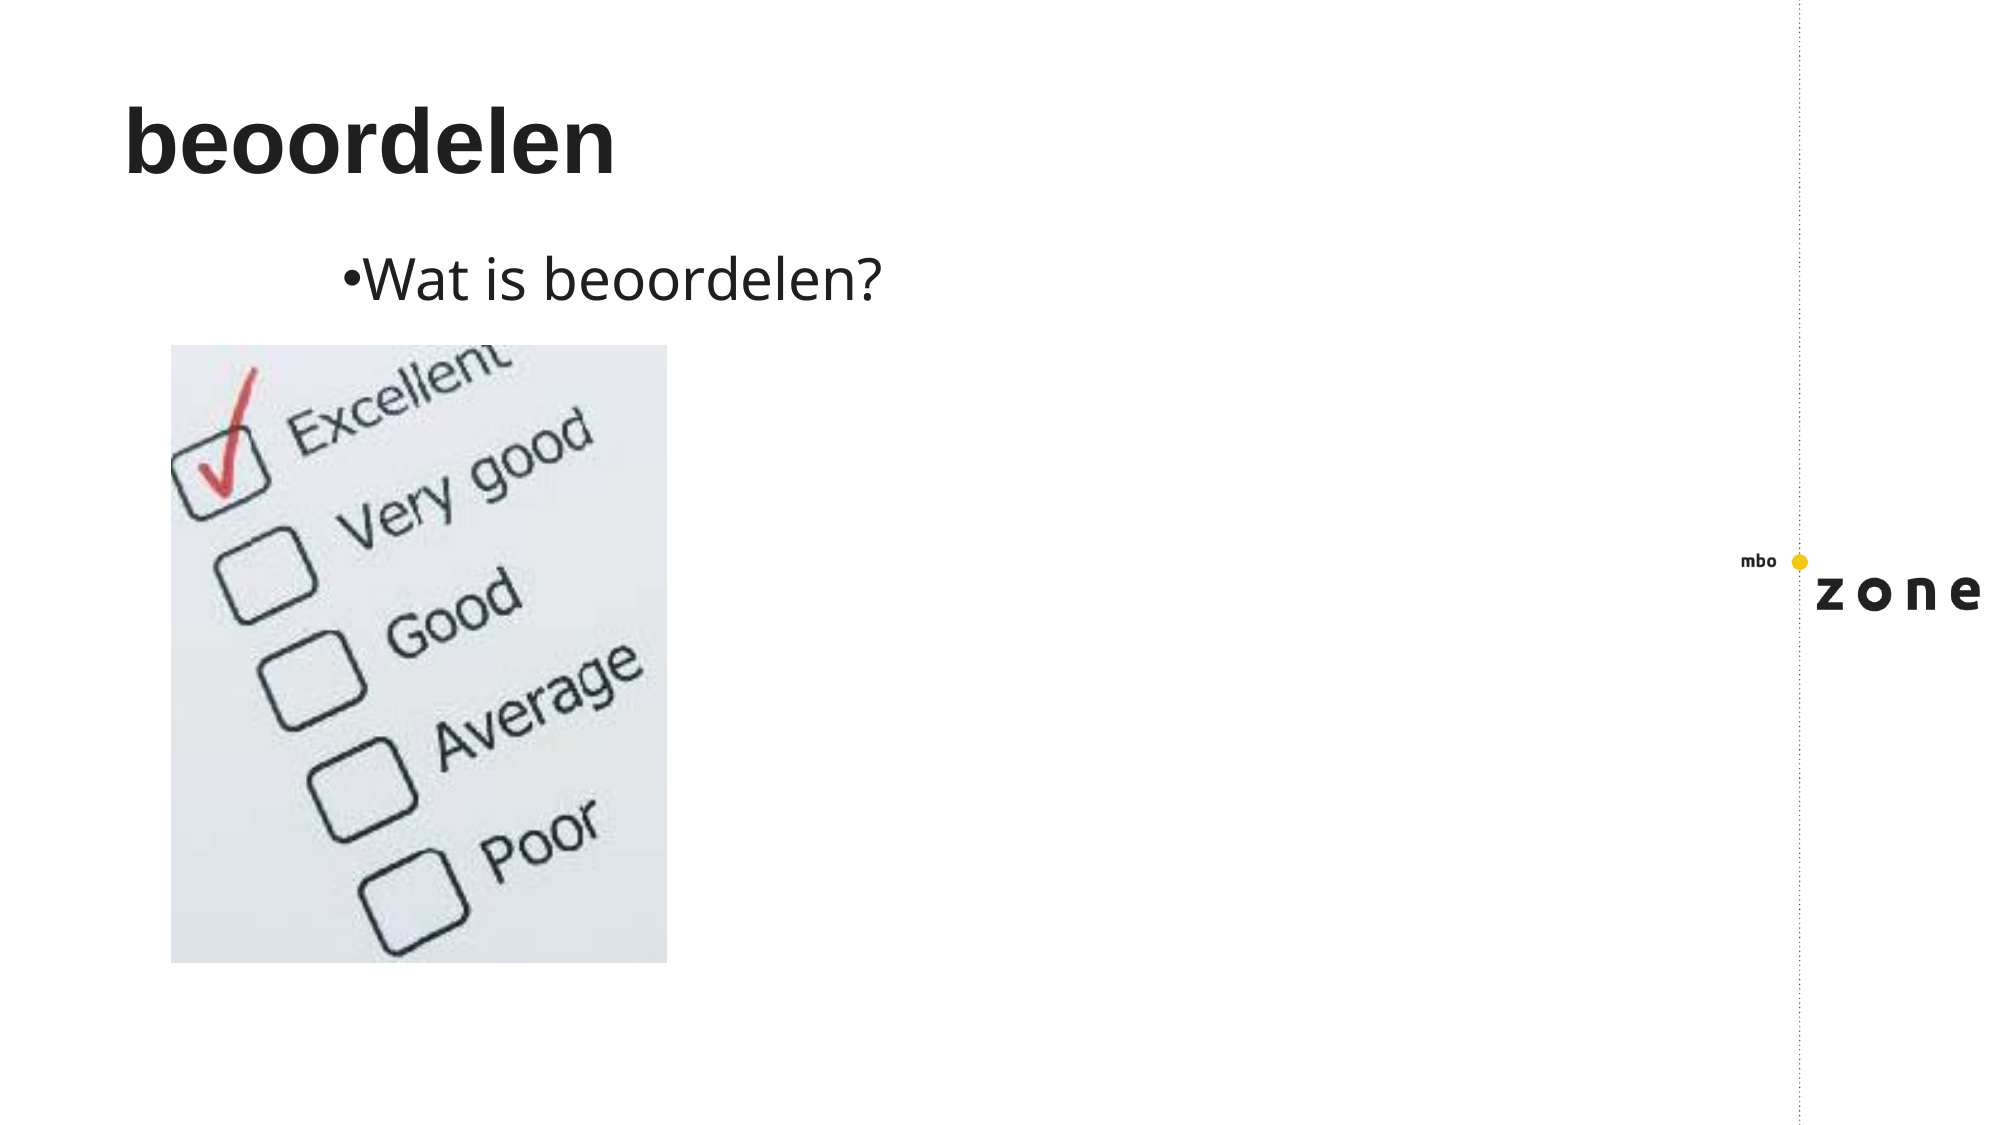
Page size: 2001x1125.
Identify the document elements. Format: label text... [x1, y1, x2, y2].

title beoordelen [124, 94, 934, 213]
picture [170, 345, 667, 963]
list Wat is beoordelen? [342, 242, 1524, 1010]
picture [1596, 0, 2001, 1125]
